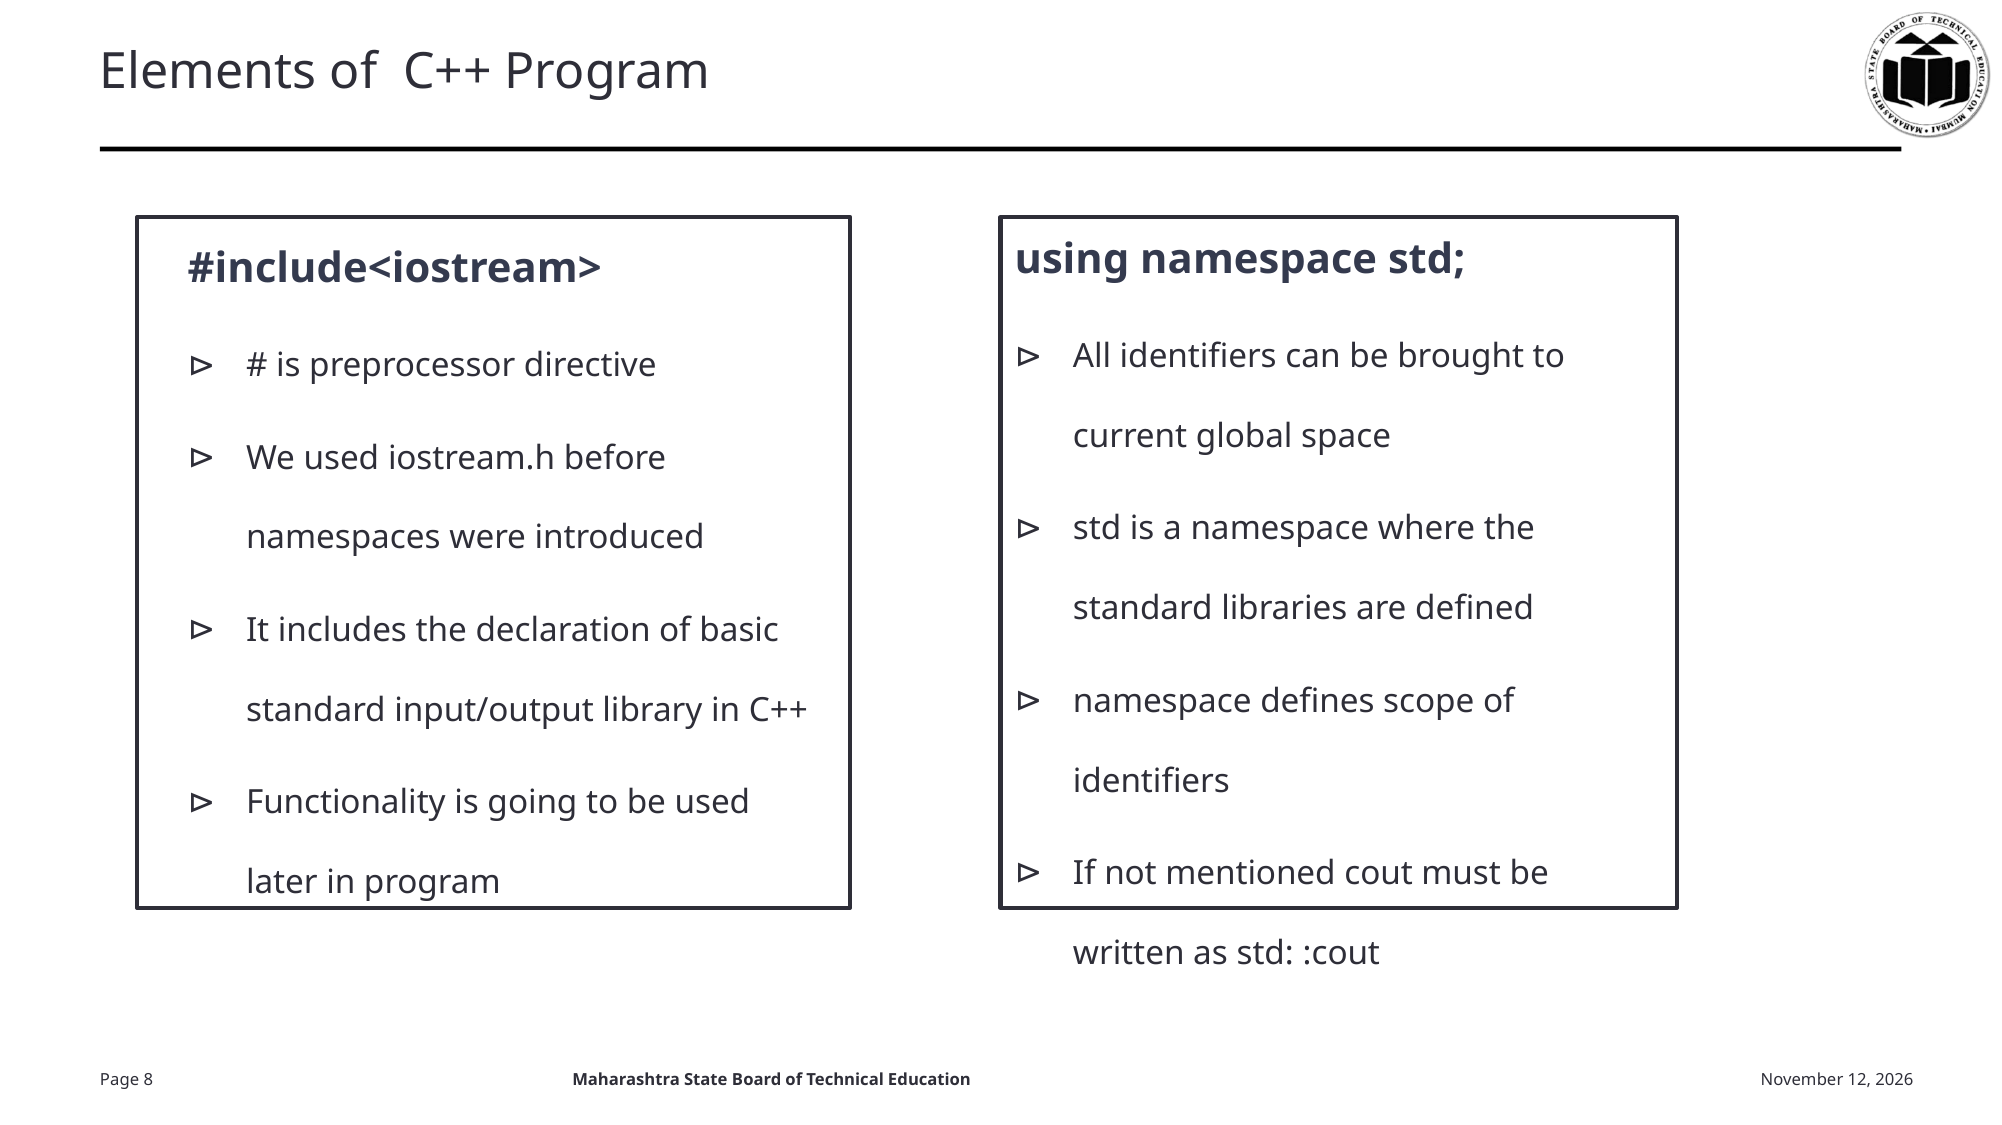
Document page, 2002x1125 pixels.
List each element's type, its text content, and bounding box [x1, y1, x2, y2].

text_box #include<iostream> # is preprocessor directive We used iostream.h before namespaces were introduced It includes the declaration of basic standard input/output library in C++ Functionality is going to be used later in program [156, 226, 833, 1125]
text_box [137, 216, 850, 908]
title Elements of C++ Program [99, 48, 1901, 145]
picture [1852, 0, 2001, 149]
text_box using namespace std; All identifiers can be brought to current global space std is a namespace where the standard libraries are defined namespace defines scope of identifiers If not mentioned cout must be written as std: :cout [983, 217, 1677, 1125]
